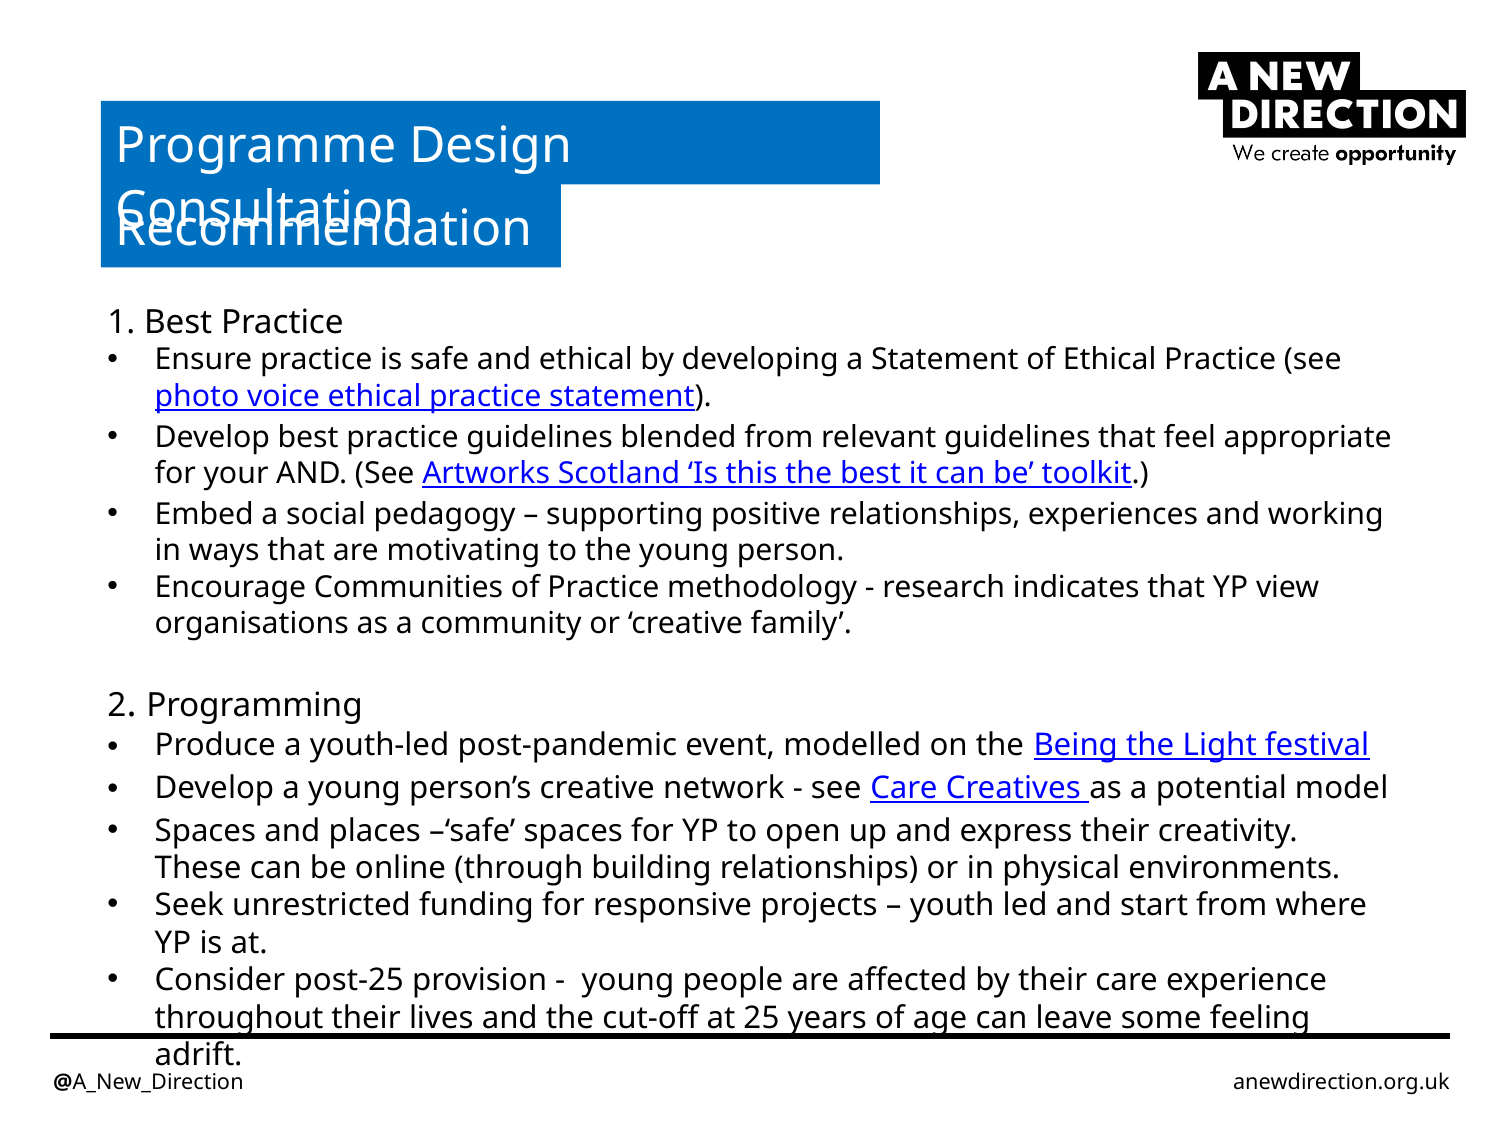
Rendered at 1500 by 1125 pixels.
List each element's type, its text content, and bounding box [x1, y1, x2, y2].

text_box [1407, 1033, 1450, 1039]
text_box 1. Best Practice Ensure practice is safe and ethical by developing a Statement of Ethical Practice (see photo voice ethical practice statement). Develop best practice guidelines blended from relevant guidelines that feel appropriate for your AND. (See Artworks Scotland ‘Is this the best it can be’ toolkit.) Embed a social pedagogy – supporting positive relationships, experiences and working in ways that are motivating to the young person. Encourage Communities of Practice methodology - research indicates that YP view organisations as a community or ‘creative family’. 2. Programming Produce a youth-led post-pandemic event, modelled on the Being the Light festival Develop a young person’s creative network - see Care Creatives as a potential model Spaces and places –‘safe’ spaces for YP to open up and express their creativity. These can be online (through building relationships) or in physical environments. Seek unrestricted funding for responsive projects – youth led and start from where YP is at. Consider post-25 provision - young people are affected by their care experience throughout their lives and the cut-off at 25 years of age can leave some feeling adrift. [92, 292, 1407, 1080]
text_box Programme Design Consultation [100, 100, 880, 185]
text_box anewdirection.org.uk [974, 1063, 1450, 1094]
picture [1198, 52, 1466, 165]
text_box @A_New_Direction [53, 1063, 529, 1094]
text_box Recommendations [100, 185, 561, 268]
text_box [50, 1033, 92, 1039]
